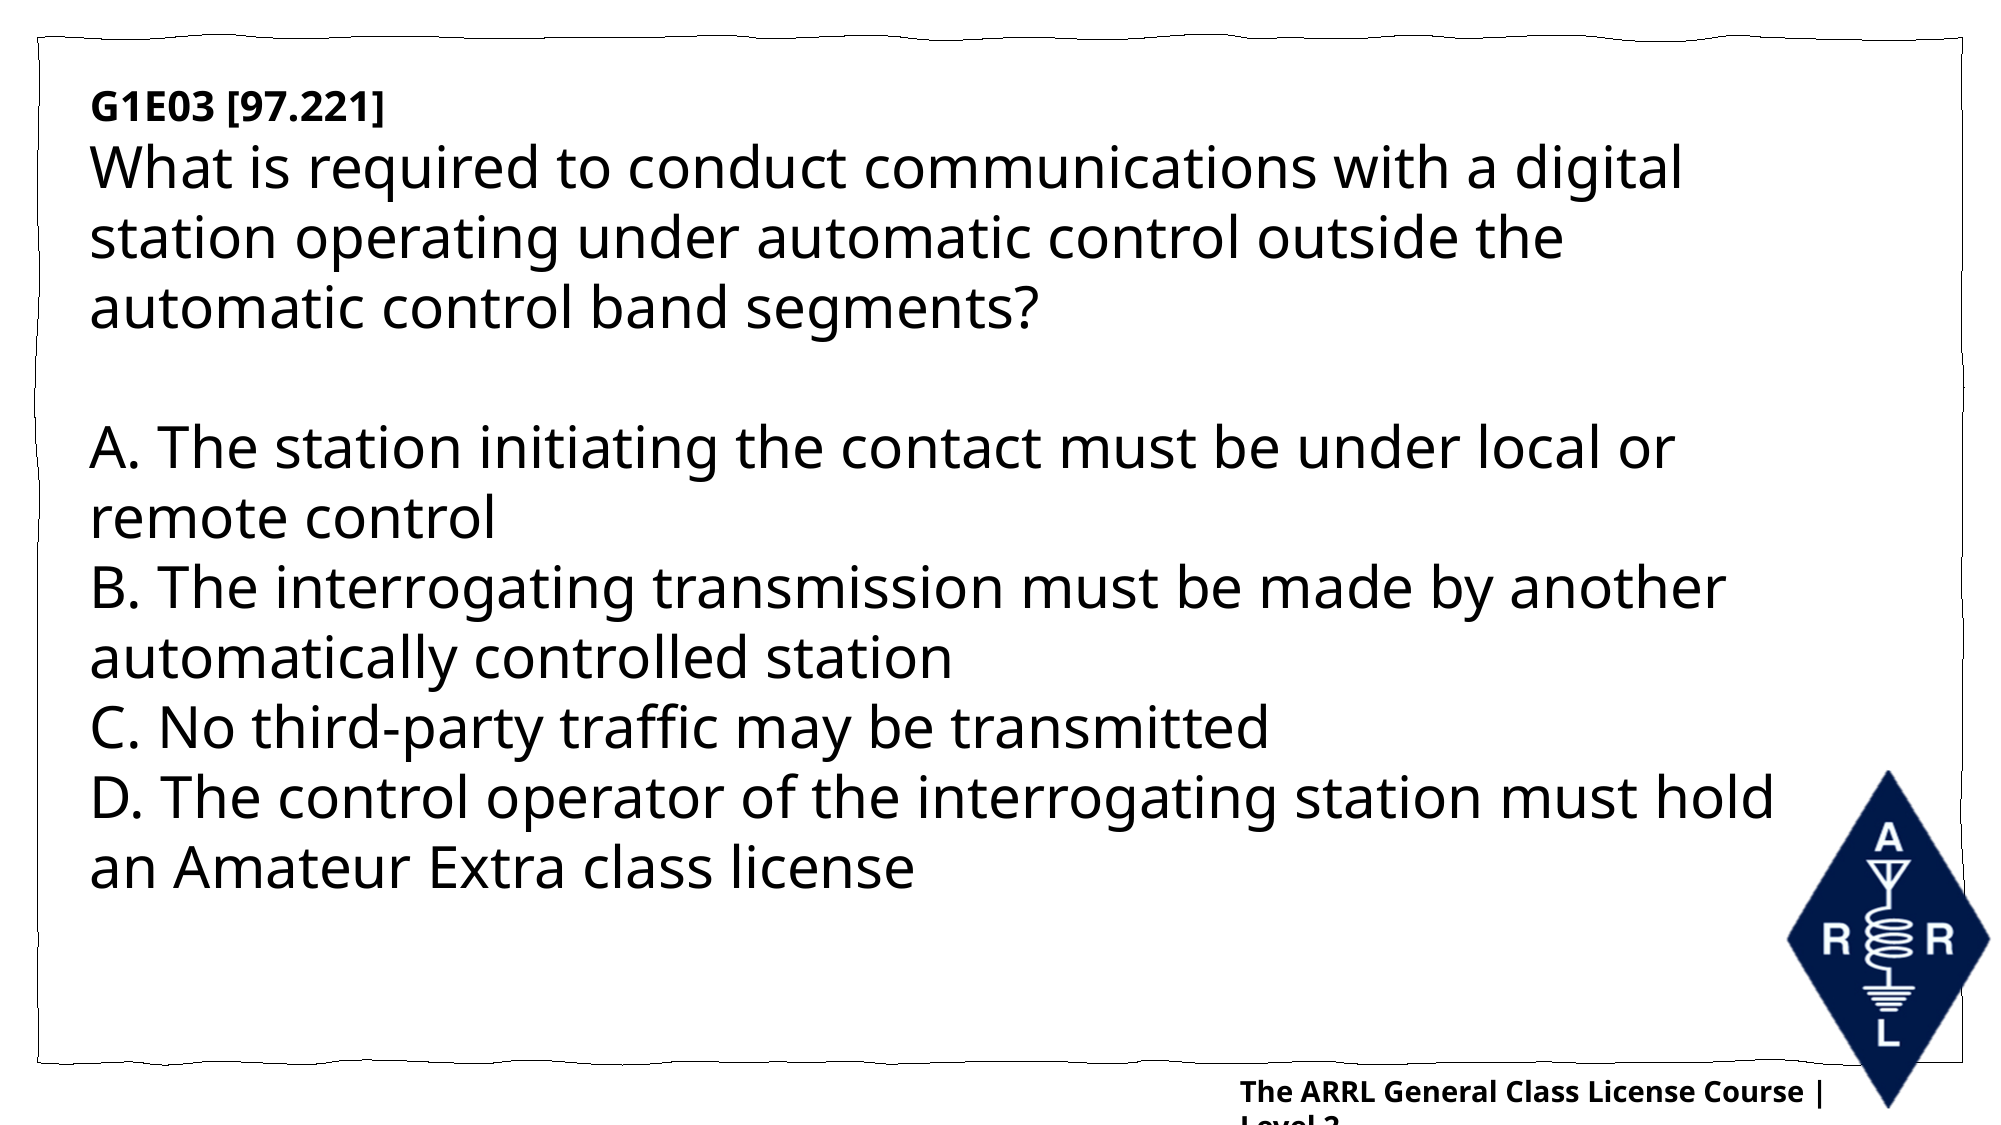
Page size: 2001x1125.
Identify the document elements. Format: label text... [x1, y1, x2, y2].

text_box G1E03 [97.221] What is required to conduct communications with a digital station operating under automatic control outside the automatic control band segments? A. The station initiating the contact must be under local or remote control B. The interrogating transmission must be made by another automatically controlled station C. No third-party traffic may be transmitted D. The control operator of the interrogating station must hold an Amateur Extra class license [75, 72, 1850, 908]
picture [1773, 752, 1999, 1125]
